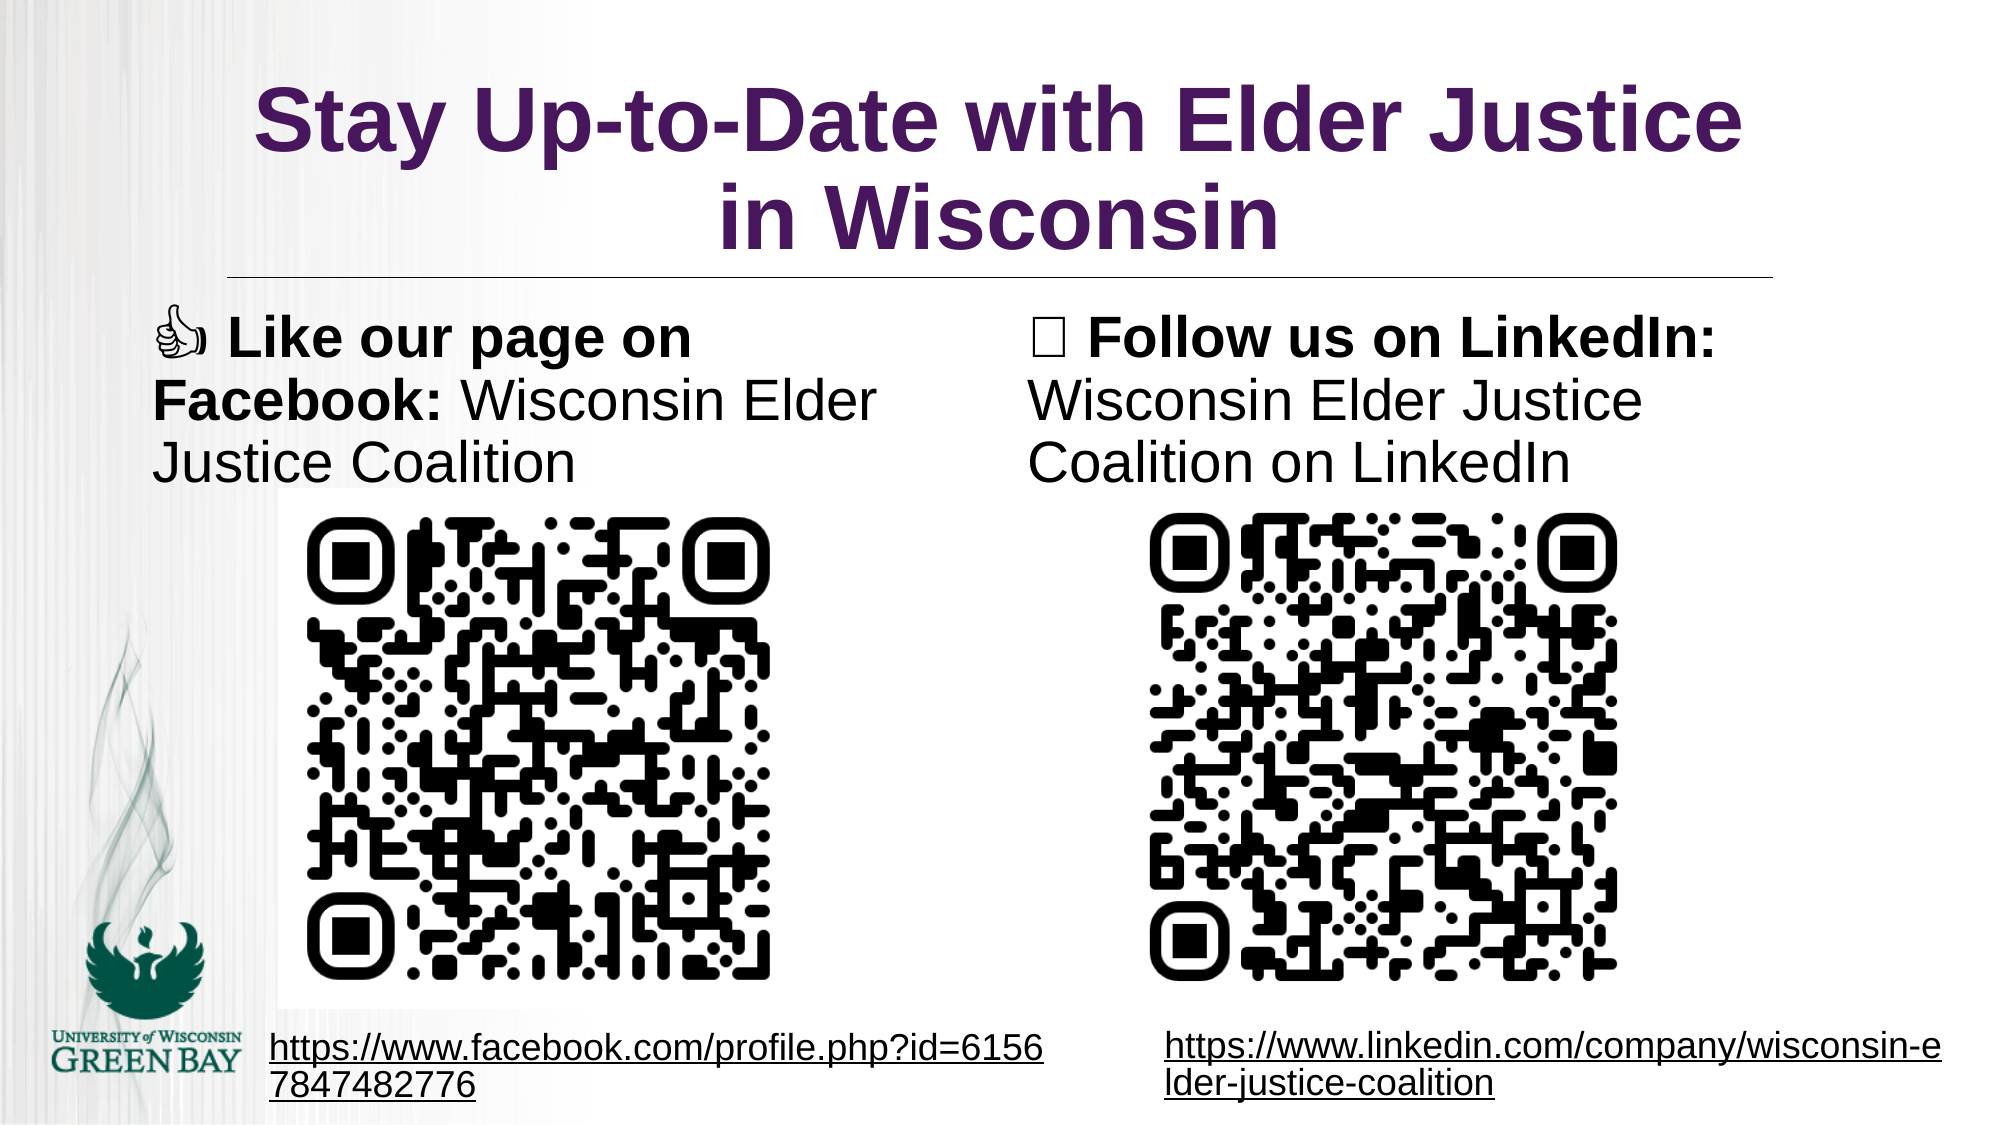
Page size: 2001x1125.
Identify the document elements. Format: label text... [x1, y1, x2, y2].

picture [278, 488, 799, 1009]
picture [1124, 488, 1643, 1007]
text_box https://www.linkedin.com/company/wisconsin-elder-justice-coalition [1149, 1013, 1960, 1118]
list 🔗 Follow us on LinkedIn: Wisconsin Elder Justice Coalition on LinkedIn [1012, 299, 1863, 1014]
title Stay Up-to-Date with Elder Justice in Wisconsin [137, 59, 1863, 277]
text_box https://www.facebook.com/profile.php?id=61567847482776 [254, 1015, 1063, 1121]
list 👍 Like our page on Facebook: Wisconsin Elder Justice Coalition [137, 299, 988, 1014]
picture [0, 0, 2001, 1125]
list [1149, 275, 2000, 411]
list [0, 275, 847, 411]
